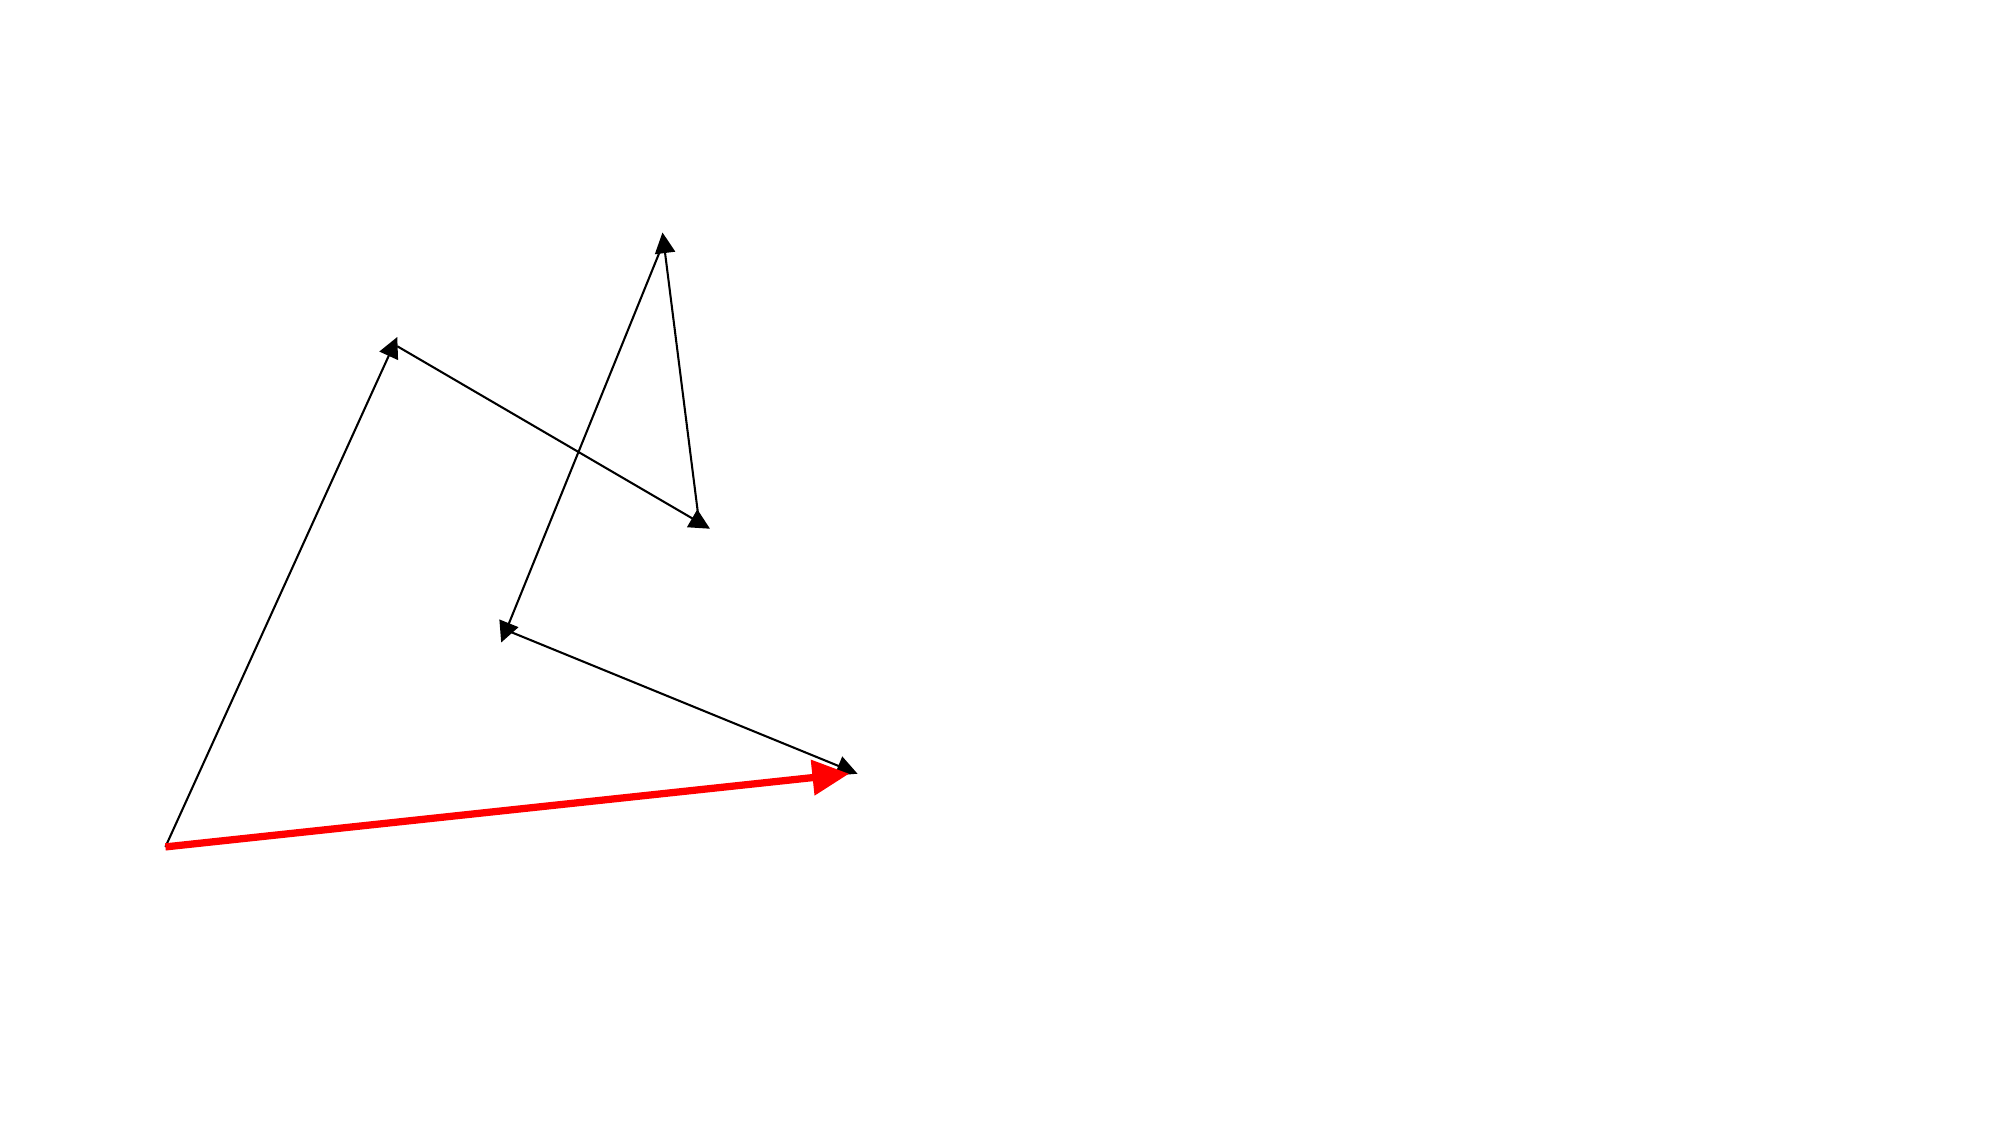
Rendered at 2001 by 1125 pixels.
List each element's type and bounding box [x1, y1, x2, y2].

text_box [501, 244, 663, 628]
text_box [165, 773, 849, 847]
text_box [165, 336, 398, 773]
text_box [663, 346, 710, 529]
text_box [662, 232, 699, 518]
text_box [397, 346, 501, 529]
text_box [501, 628, 858, 774]
